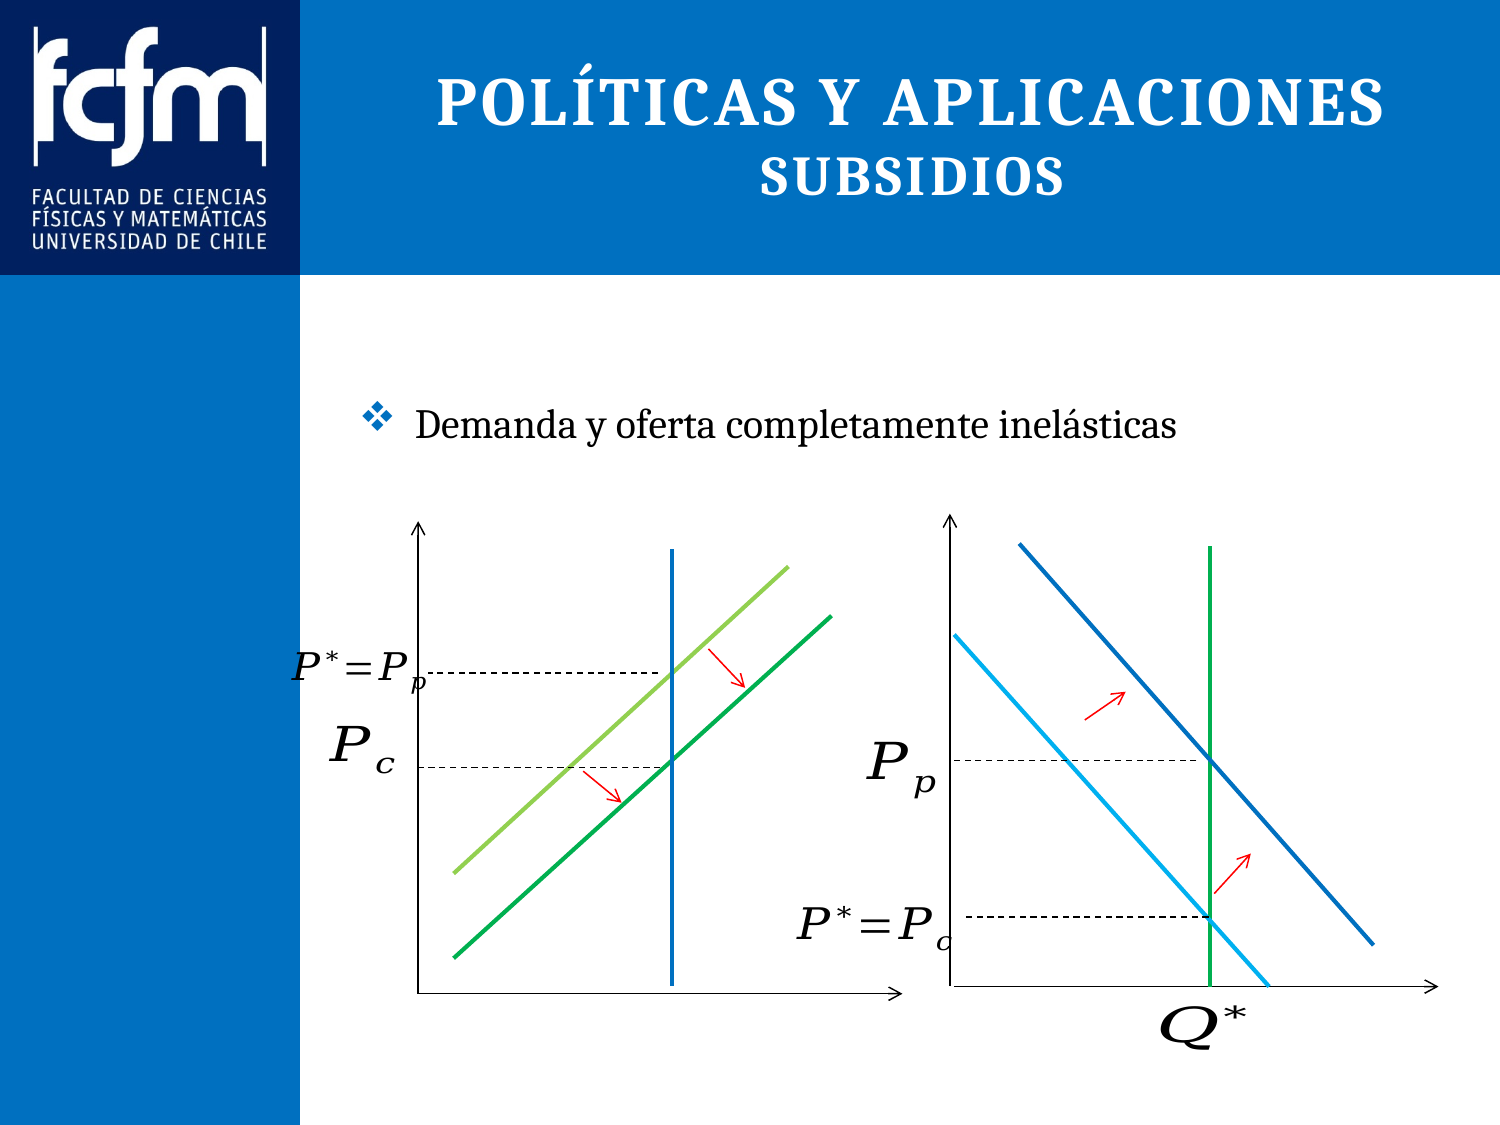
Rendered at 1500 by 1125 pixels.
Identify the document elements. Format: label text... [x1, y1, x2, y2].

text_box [1084, 691, 1126, 721]
title Políticas y aplicaciones subsidios [399, 37, 1425, 225]
picture [29, 18, 272, 254]
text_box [953, 767, 1270, 987]
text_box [953, 634, 1008, 760]
text_box Demanda y oferta completamente inelásticas [340, 385, 1237, 458]
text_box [1214, 853, 1252, 894]
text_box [417, 520, 903, 994]
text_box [1018, 543, 1374, 946]
